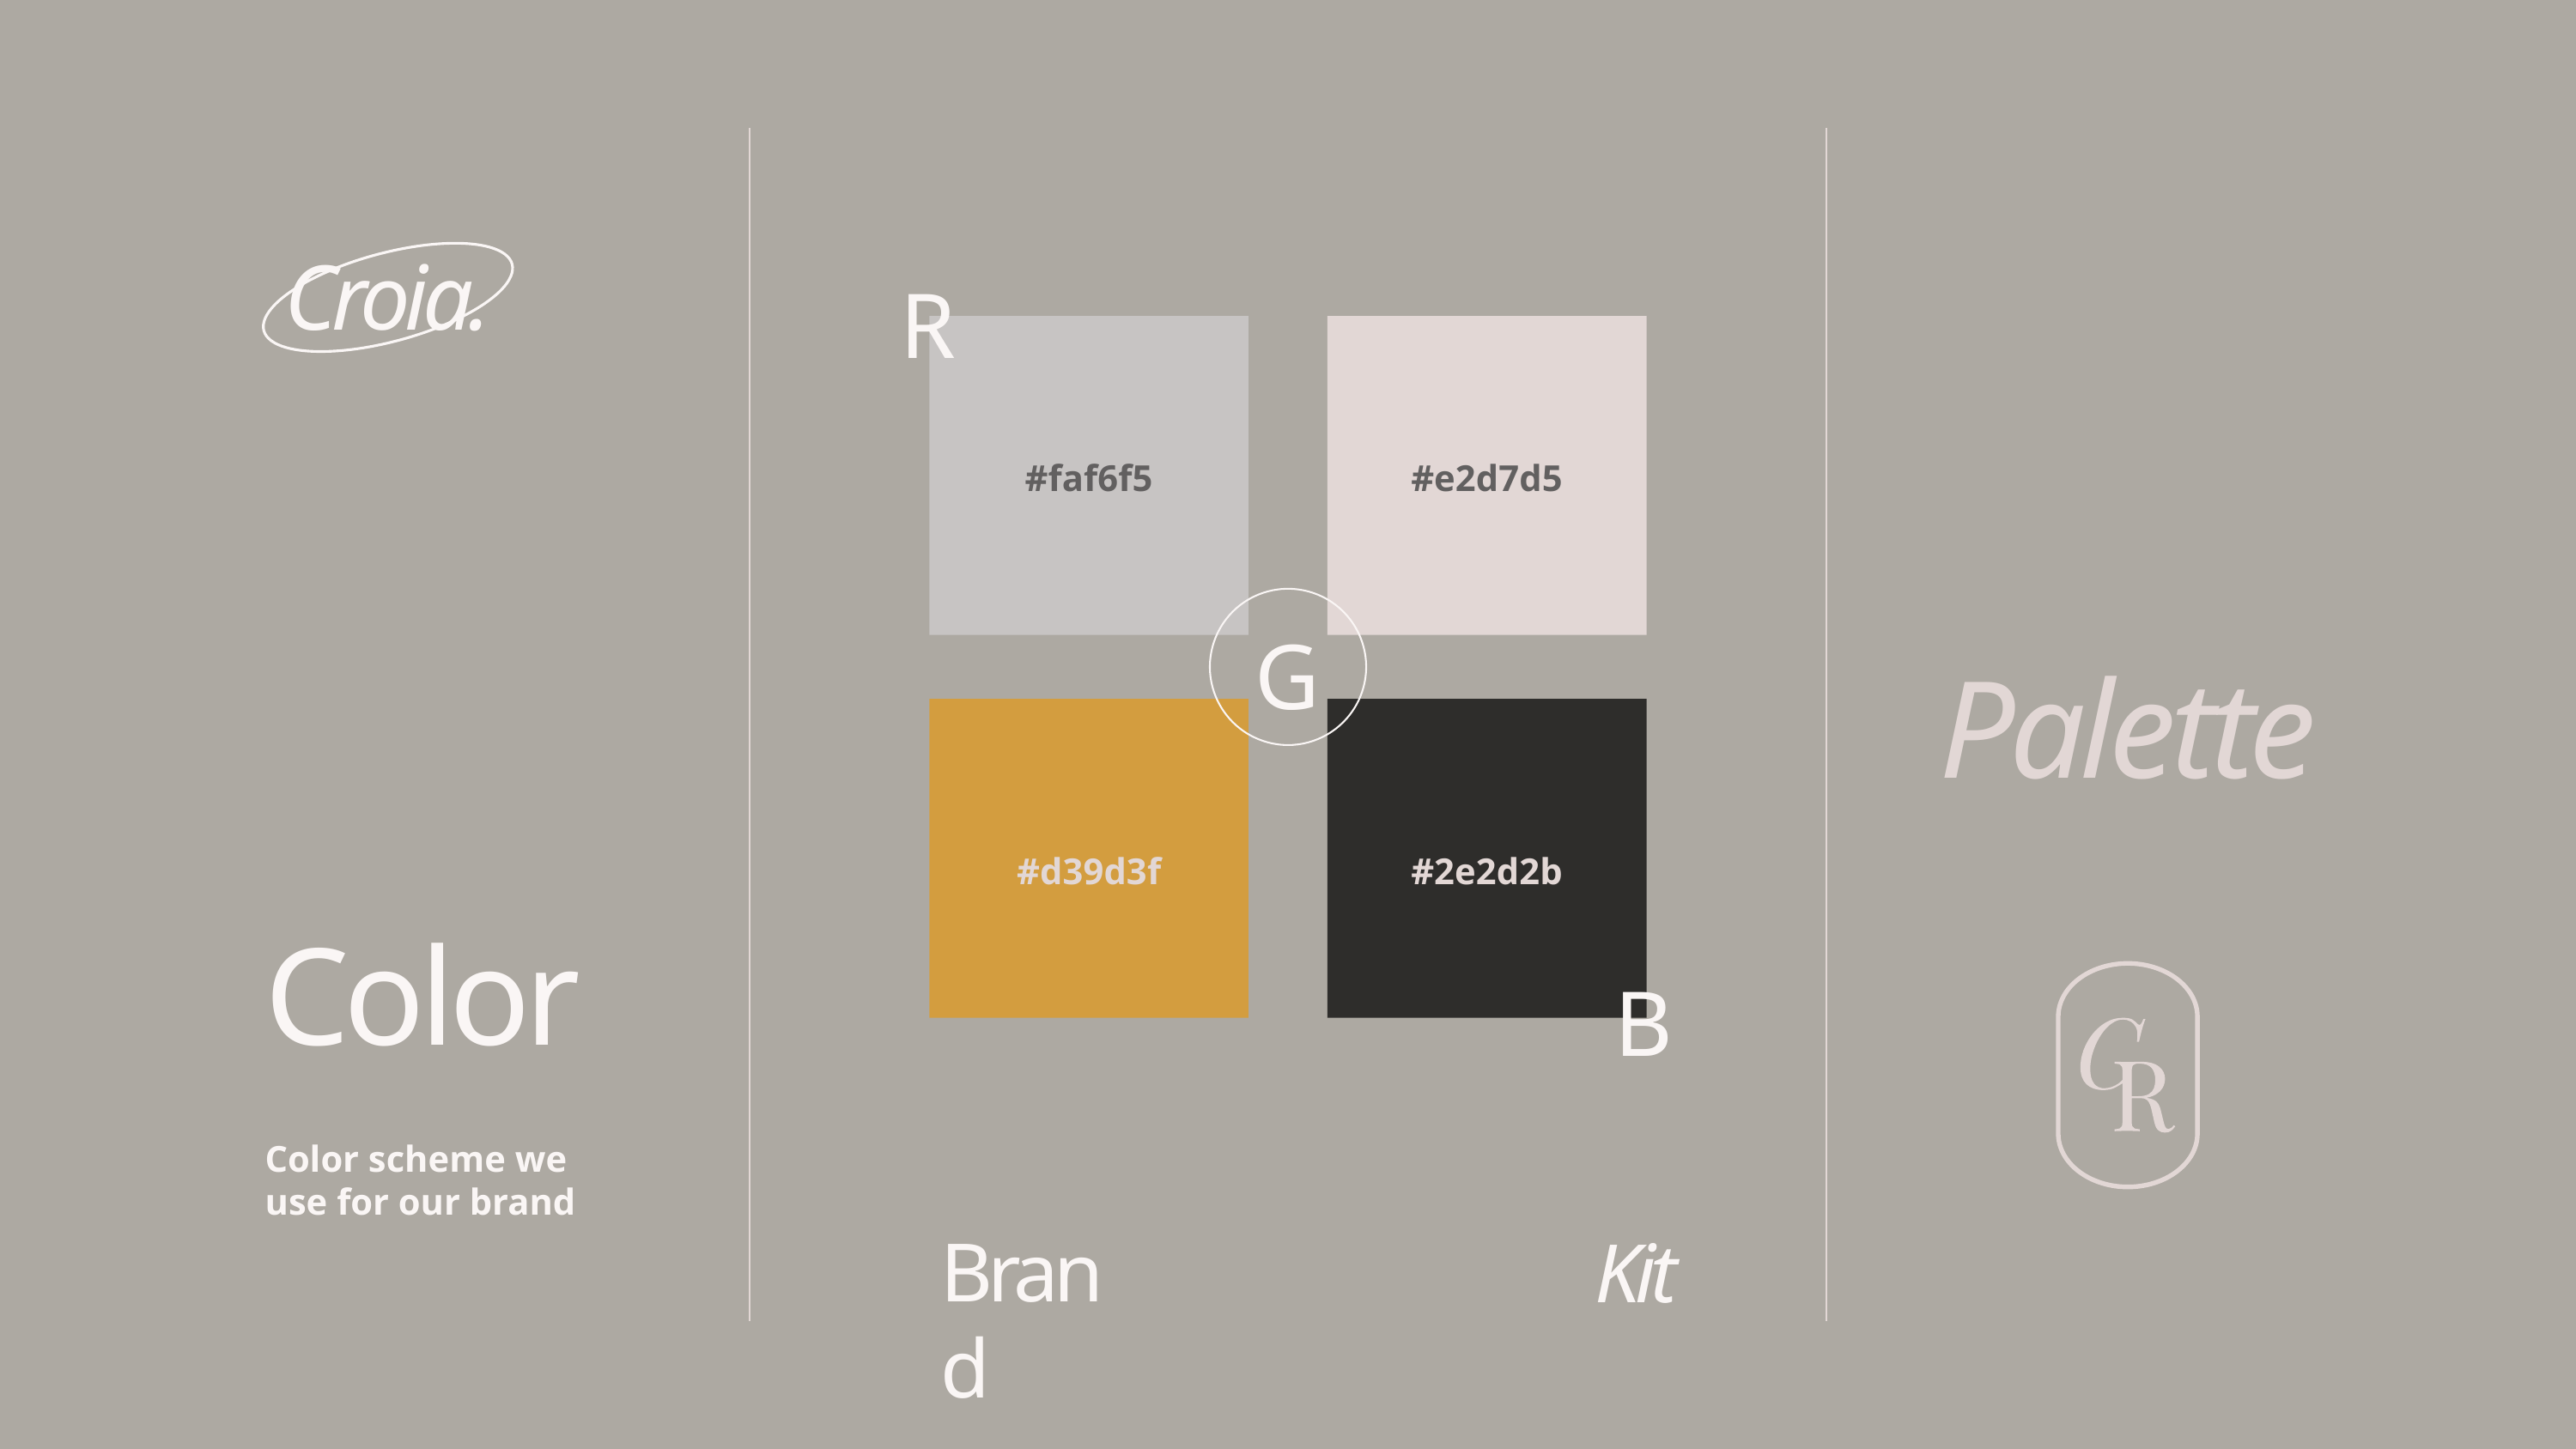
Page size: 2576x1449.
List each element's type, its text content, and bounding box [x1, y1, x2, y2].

list Kit [1546, 1216, 1691, 1322]
list Palette [1924, 637, 2331, 811]
text_box [928, 315, 1249, 636]
text_box [262, 314, 413, 353]
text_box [2056, 961, 2200, 1190]
text_box [1327, 698, 1648, 1019]
list #d39d3f [988, 842, 1189, 895]
list Color scheme we use for our brand [252, 1130, 644, 1222]
text_box [928, 698, 1249, 1019]
list G [1241, 614, 1335, 720]
list R [882, 263, 975, 369]
list Croia. [266, 234, 510, 337]
text_box [1208, 587, 1368, 746]
list Brand [927, 1215, 1154, 1321]
list Color [252, 905, 644, 1078]
list #e2d7d5 [1387, 449, 1588, 502]
list #faf6f5 [988, 449, 1189, 502]
text_box [510, 258, 513, 281]
list B [1597, 960, 1691, 1067]
text_box [1327, 315, 1648, 636]
list #2e2d2b [1387, 842, 1588, 895]
